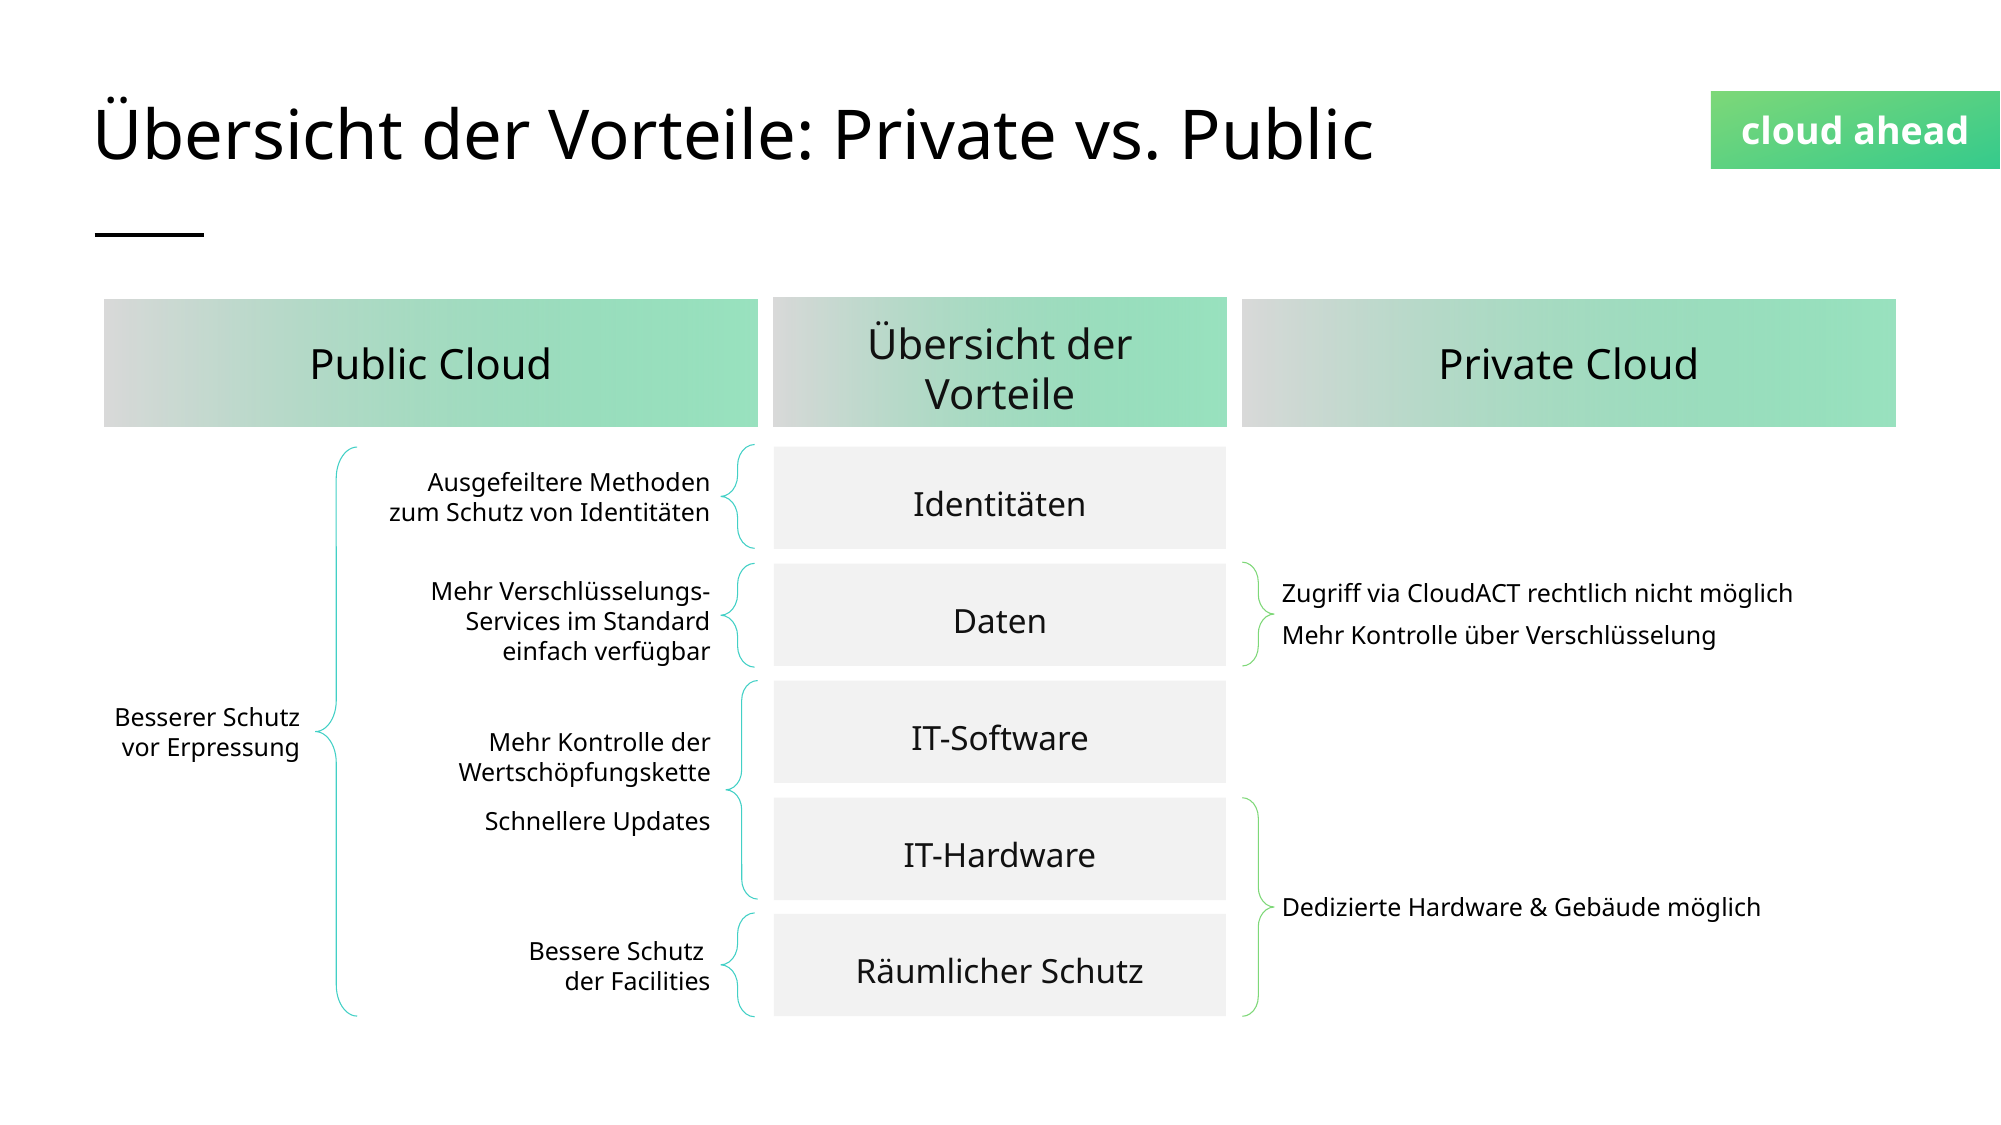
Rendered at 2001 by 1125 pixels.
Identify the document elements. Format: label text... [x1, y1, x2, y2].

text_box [77, 297, 1896, 1017]
title Übersicht der Vorteile: Private vs. Public [77, 67, 1803, 197]
